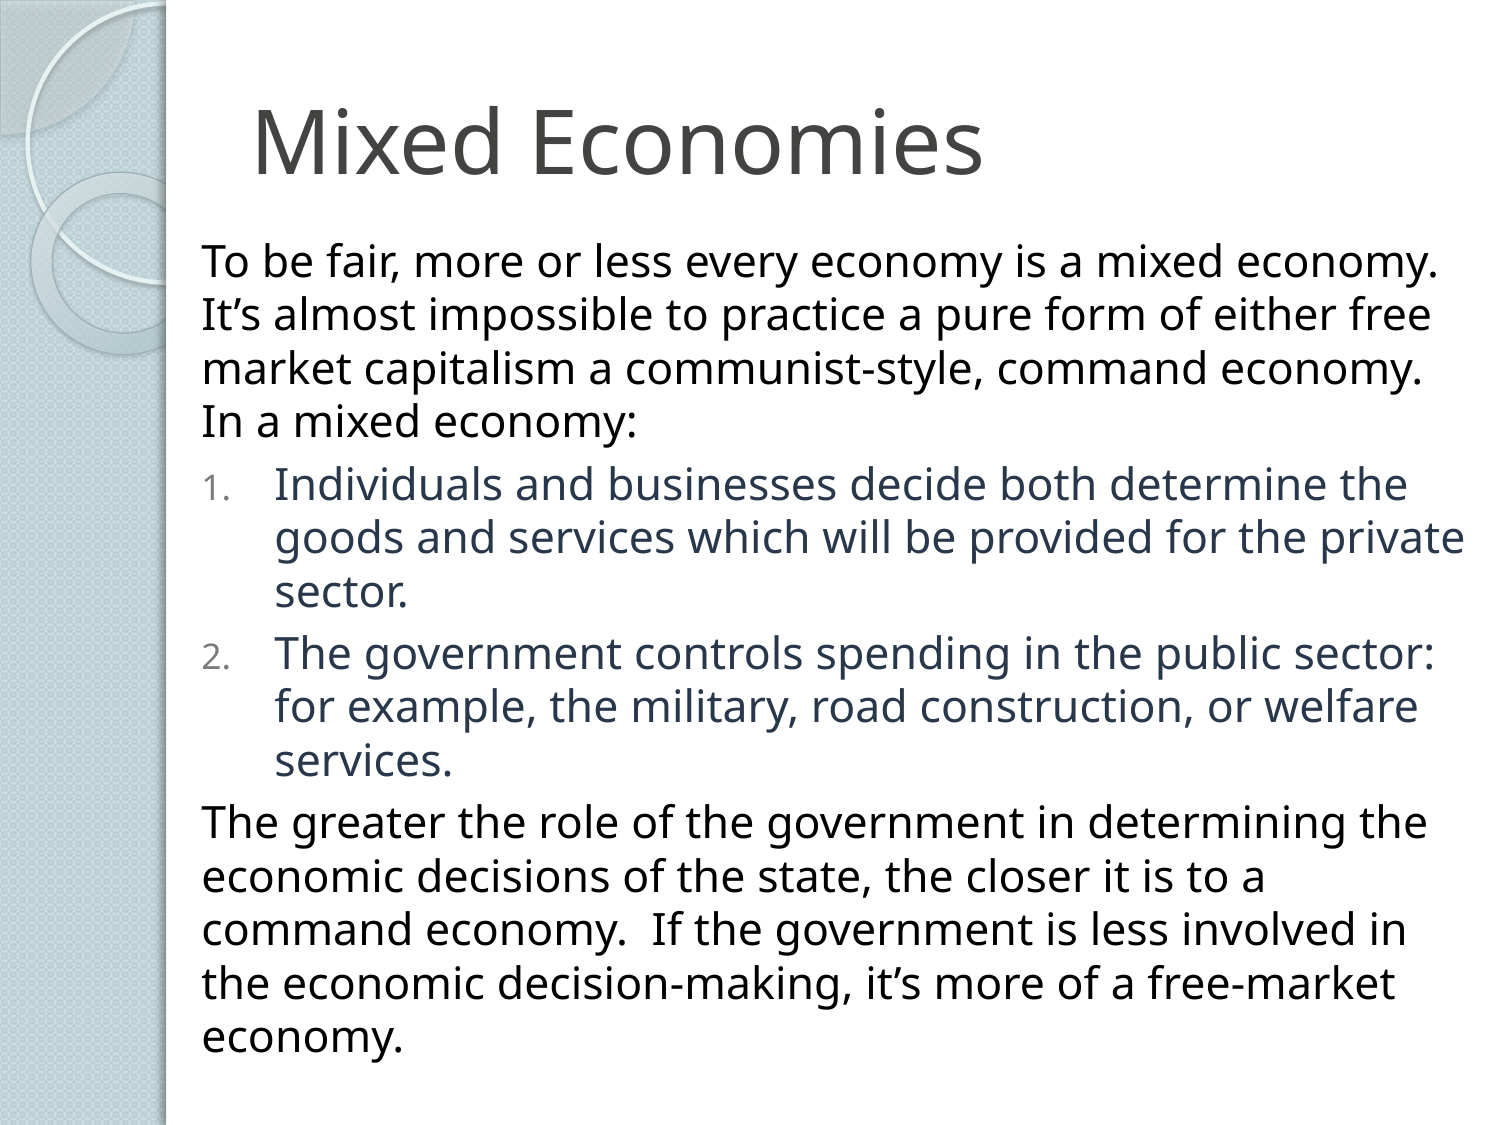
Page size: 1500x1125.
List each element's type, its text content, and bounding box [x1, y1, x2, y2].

list To be fair, more or less every economy is a mixed economy. It’s almost impossible to practice a pure form of either free market capitalism a communist-style, command economy. In a mixed economy: Individuals and businesses decide both determine the goods and services which will be provided for the private sector. The government controls spending in the public sector: for example, the military, road construction, or welfare services. The greater the role of the government in determining the economic decisions of the state, the closer it is to a command economy. If the government is less involved in the economic decision-making, it’s more of a free-market economy. [174, 224, 1500, 1075]
title Mixed Economies [235, 45, 1466, 224]
